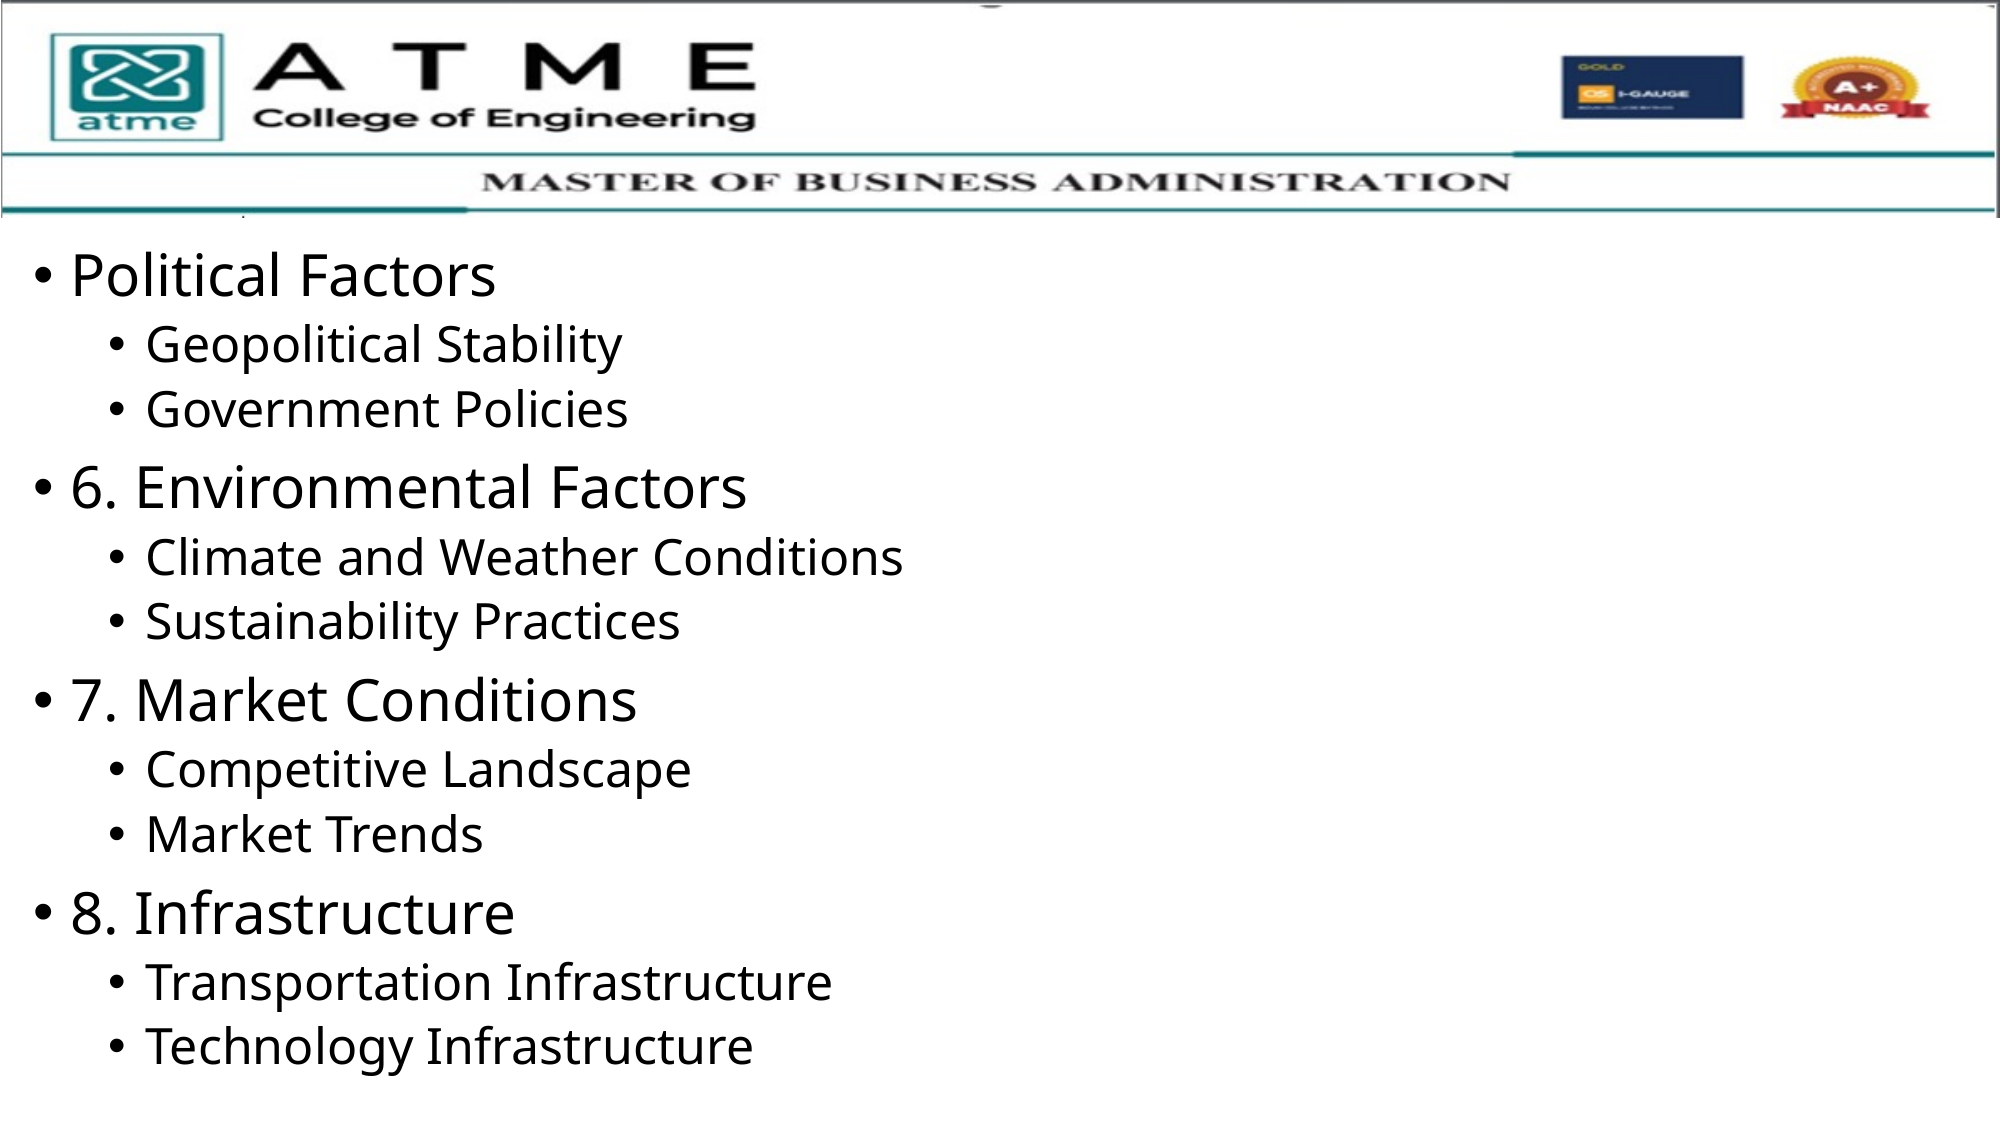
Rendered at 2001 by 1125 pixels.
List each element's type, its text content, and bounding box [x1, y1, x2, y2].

list Political Factors Geopolitical Stability Government Policies 6. Environmental Factors Climate and Weather Conditions Sustainability Practices 7. Market Conditions Competitive Landscape Market Trends 8. Infrastructure Transportation Infrastructure Technology Infrastructure [18, 238, 1975, 1107]
picture [1, 0, 2000, 218]
